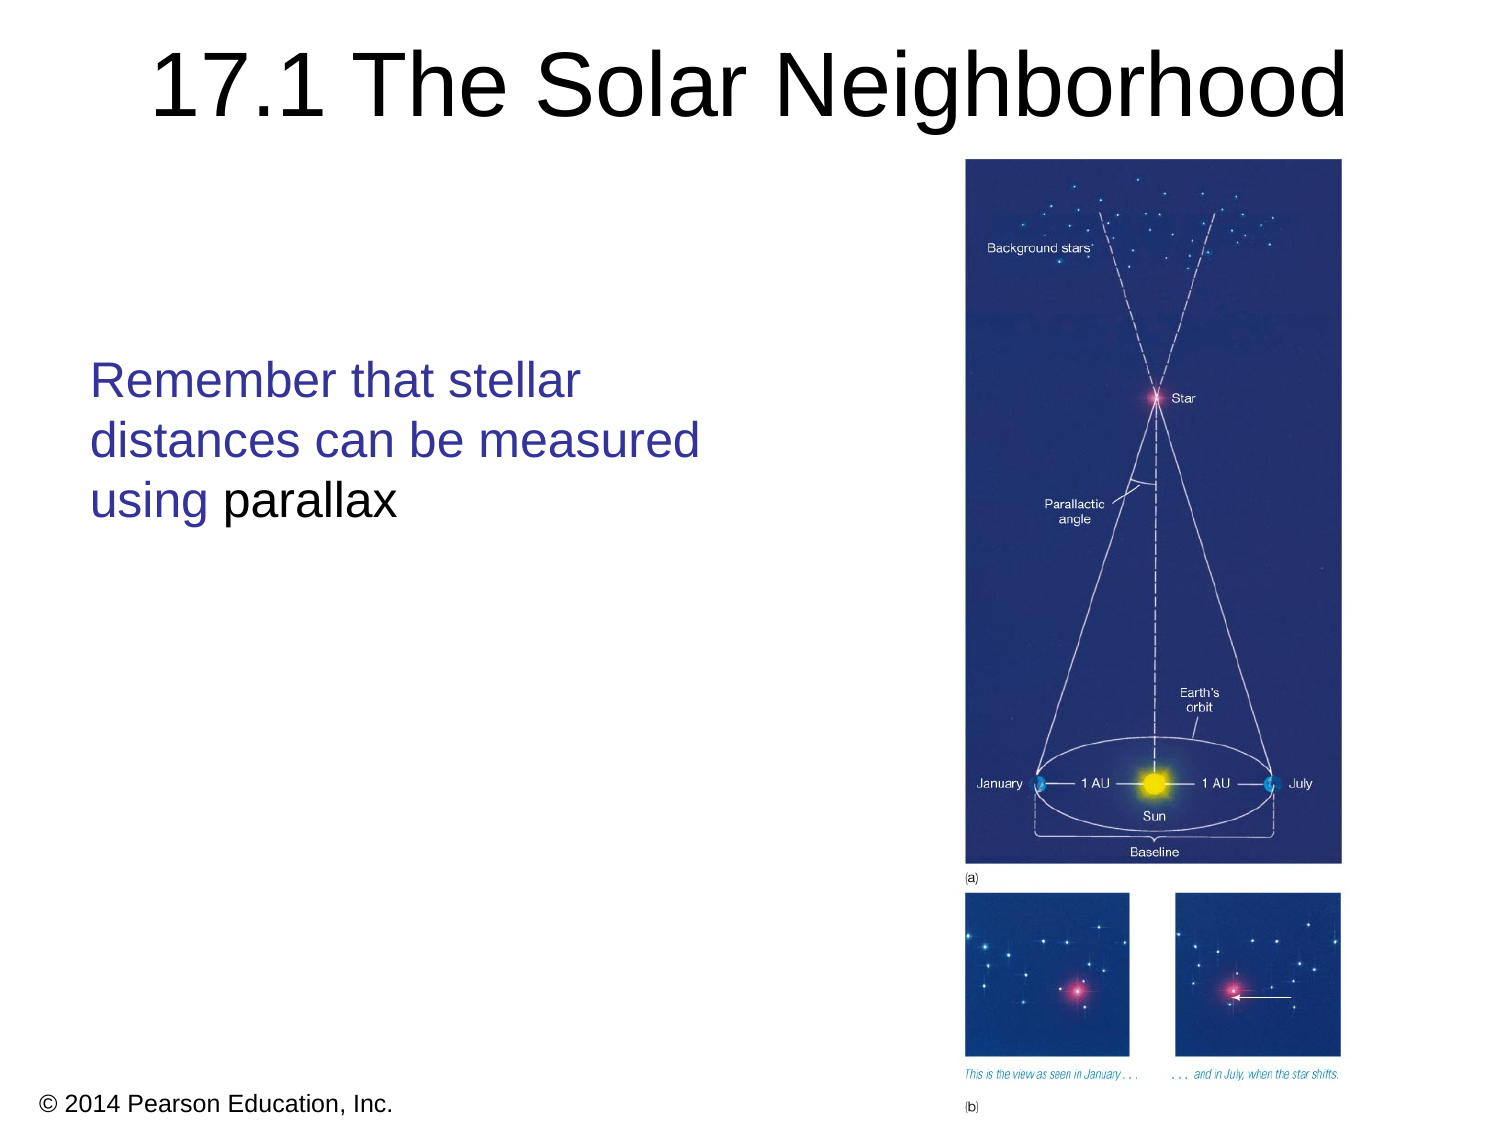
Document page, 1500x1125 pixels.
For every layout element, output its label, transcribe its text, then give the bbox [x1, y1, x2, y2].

text_box Remember that stellar distances can be measured using parallax [74, 340, 738, 536]
title 17.1 The Solar Neighborhood [112, 0, 1388, 161]
picture [955, 149, 1351, 1118]
